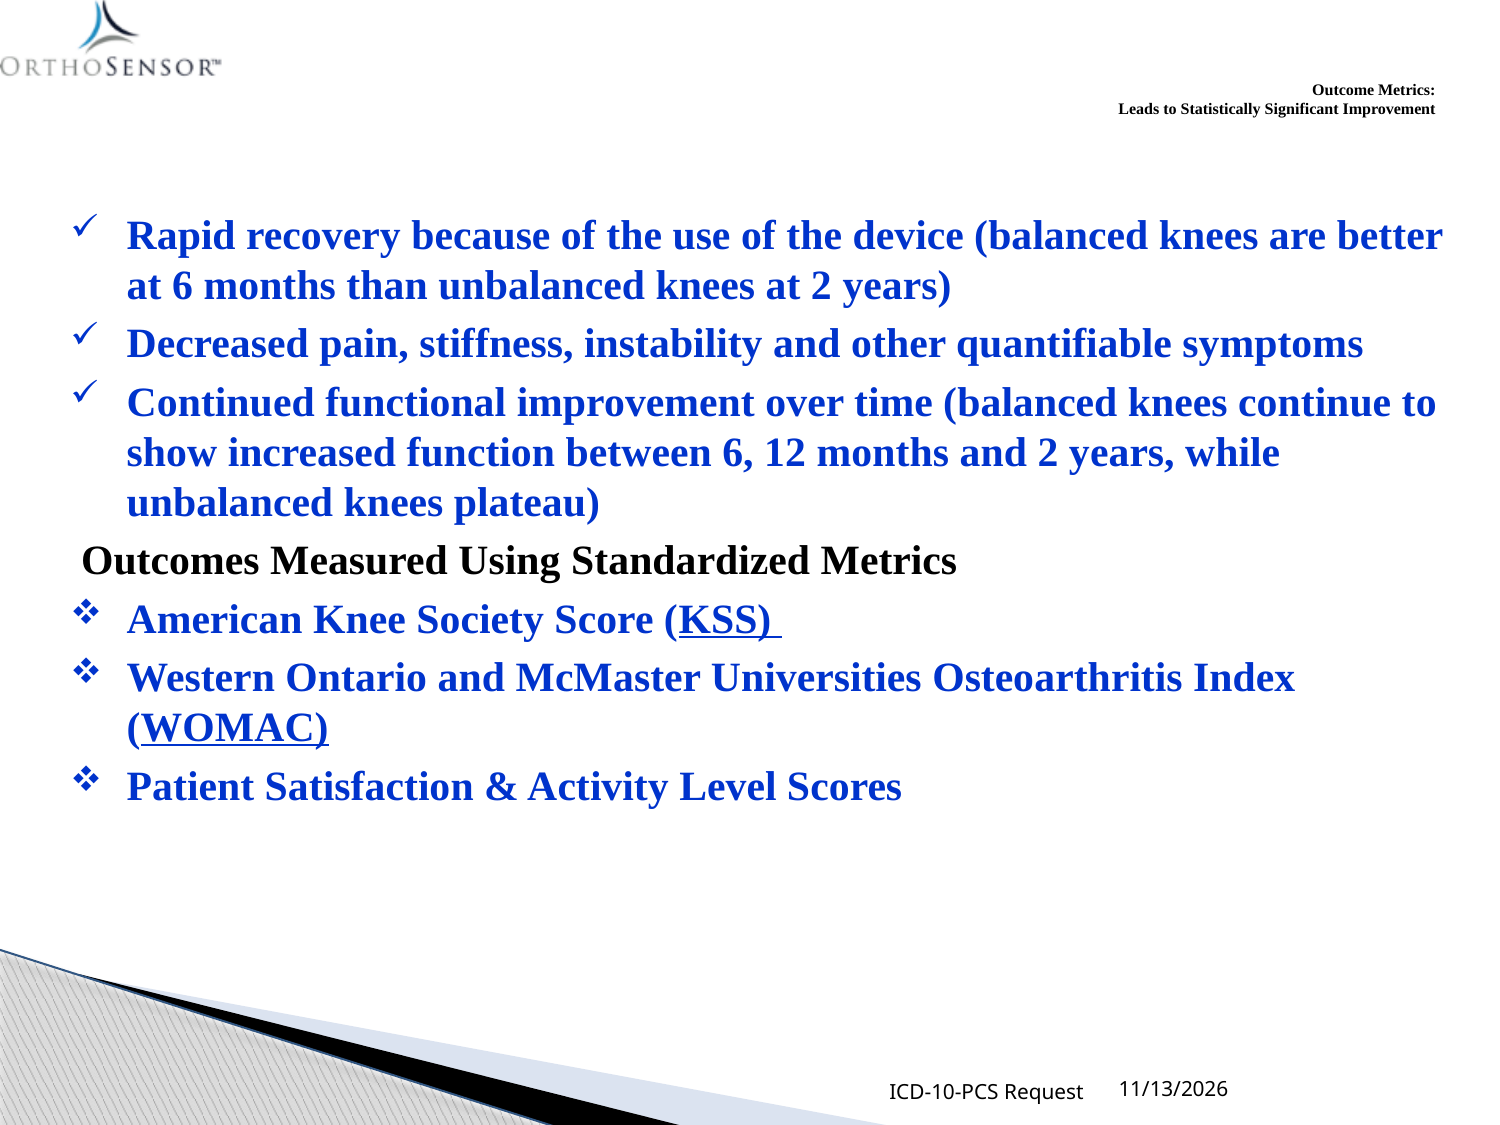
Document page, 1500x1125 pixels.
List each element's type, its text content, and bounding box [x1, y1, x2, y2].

footer ICD-10-PCS Request [718, 1051, 1103, 1112]
title Outcome Metrics: Leads to Statistically Significant Improvement [200, 50, 1450, 125]
list Rapid recovery because of the use of the device (balanced knees are better at 6 months than unbalanced knees at 2 years) Decreased pain, stiffness, instability and other quantifiable symptoms Continued functional improvement over time (balanced knees continue to show increased function between 6, 12 months and 2 years, while unbalanced knees plateau) Outcomes Measured Using Standardized Metrics American Knee Society Score (KSS) Western Ontario and McMaster Universities Osteoarthritis Index (WOMAC) Patient Satisfaction & Activity Level Scores [37, 200, 1500, 1029]
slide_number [1103, 1051, 1419, 1112]
picture [0, 0, 226, 84]
